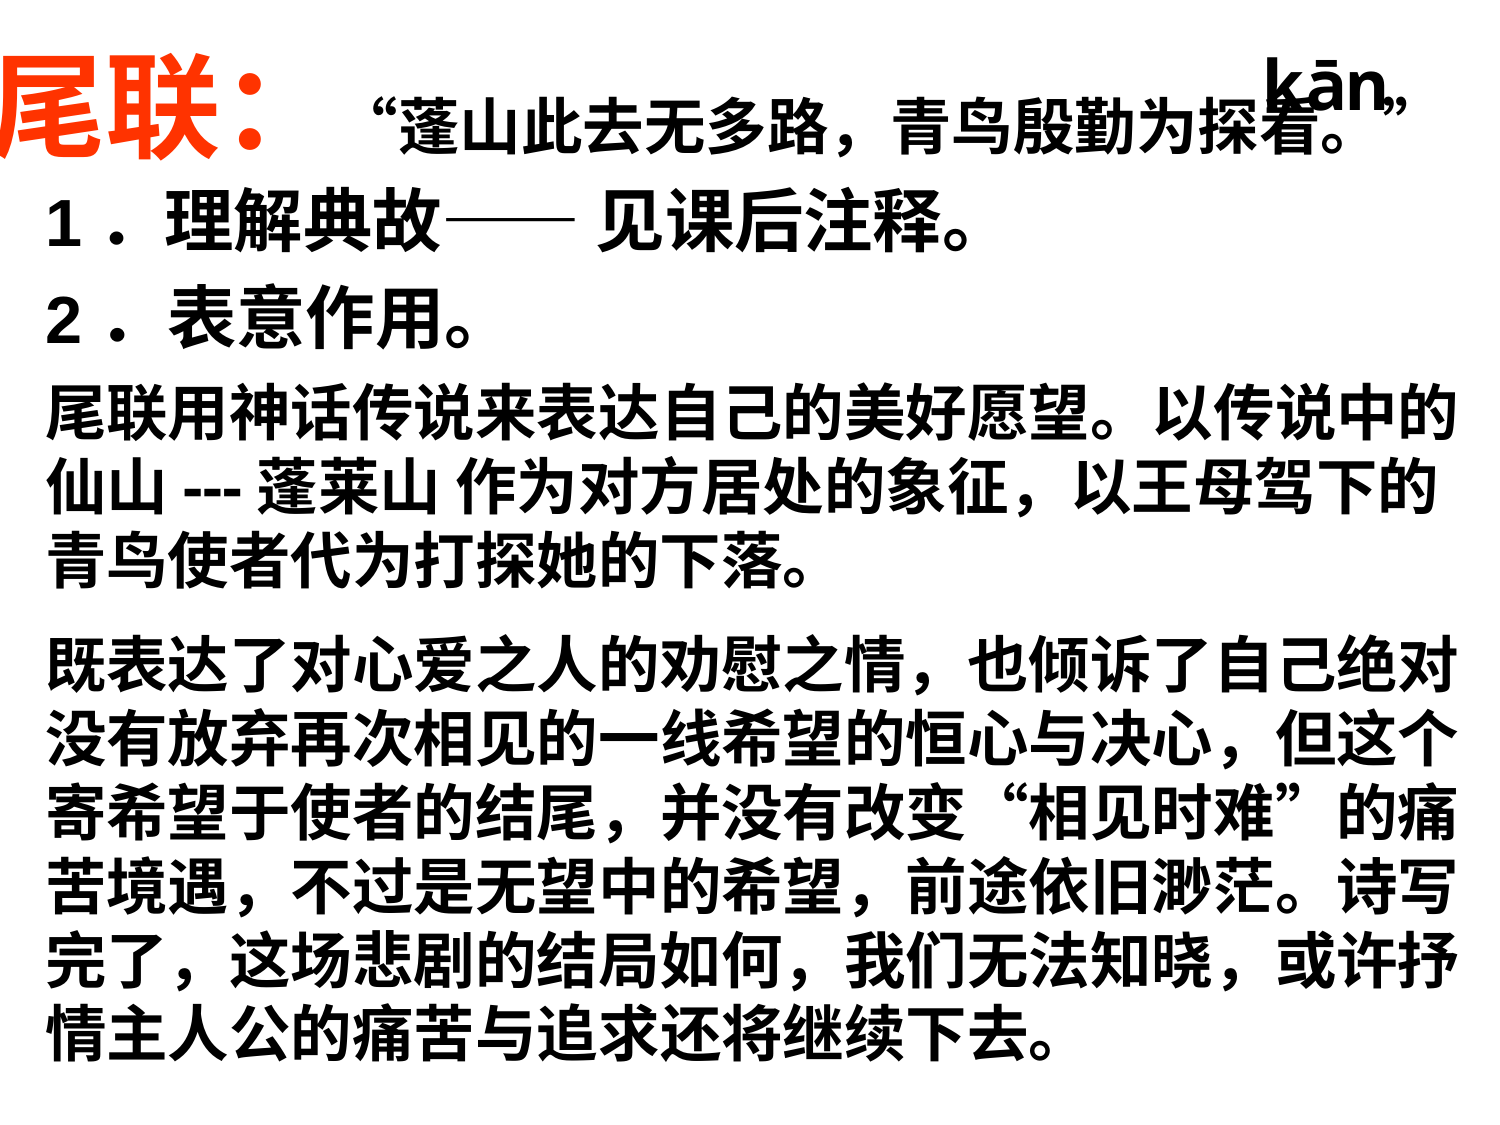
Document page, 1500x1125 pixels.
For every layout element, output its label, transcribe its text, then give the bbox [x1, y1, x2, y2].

text_box 尾联用神话传说来表达自己的美好愿望。以传说中的仙山---蓬莱山 作为对方居处的象征，以王母驾下的青鸟使者代为打探她的下落。 既表达了对心爱之人的劝慰之情，也倾诉了自己绝对没有放弃再次相见的一线希望的恒心与决心，但这个寄希望于使者的结尾，并没有改变“相见时难”的痛苦境遇，不过是无望中的希望，前途依旧渺茫。诗写完了，这场悲剧的结局如何，我们无法知晓，或许抒情主人公的痛苦与追求还将继续下去。 [30, 366, 1500, 1077]
text_box kān [1248, 17, 1500, 132]
title 尾联：“蓬山此去无多路，青鸟殷勤为探看。” [0, 17, 1500, 191]
list 1．理解典故—— 见课后注释。 2．表意作用。 [30, 169, 1500, 366]
